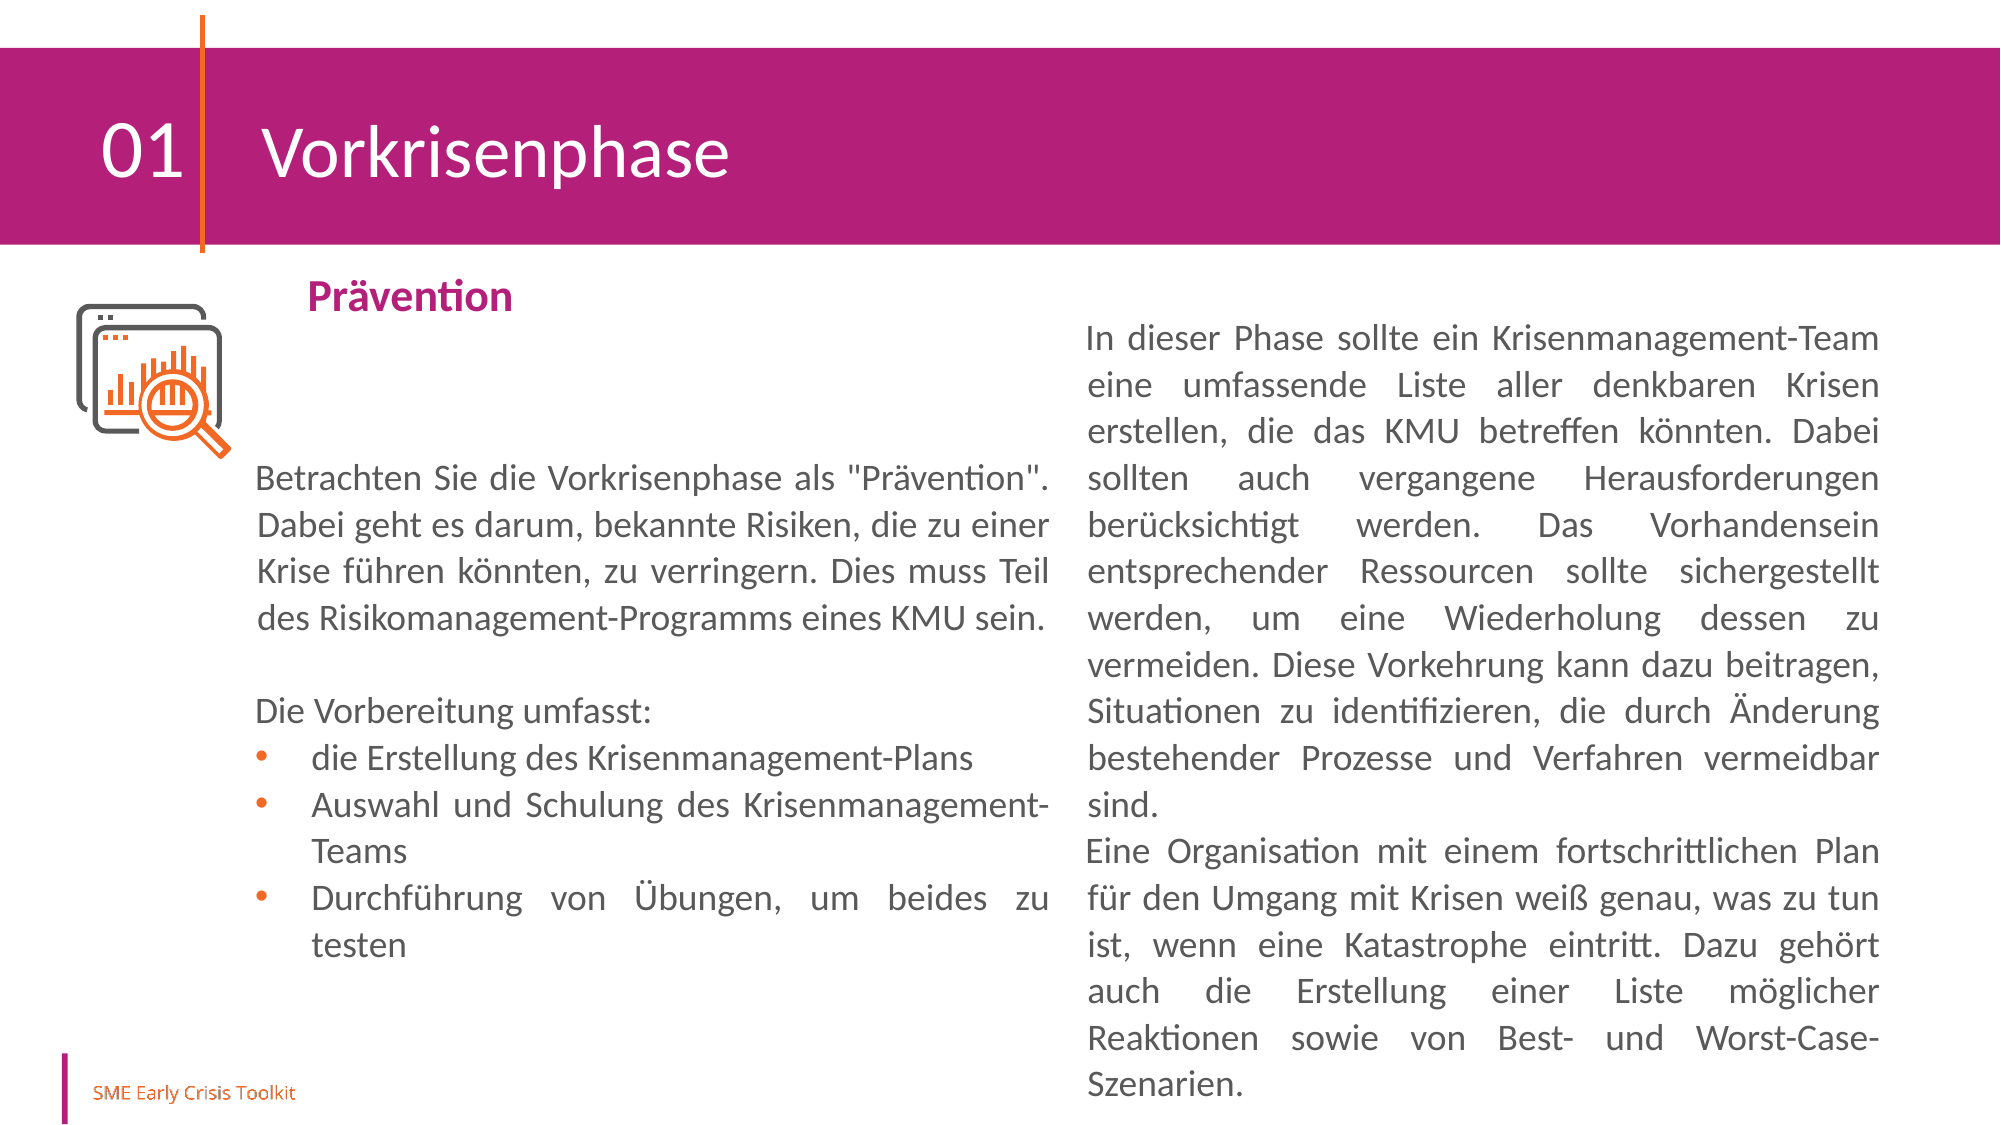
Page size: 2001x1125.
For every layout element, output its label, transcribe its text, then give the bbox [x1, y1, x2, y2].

text_box 01 Vorkrisenphase [205, 56, 2000, 245]
text_box 01 Vorkrisenphase [86, 56, 200, 245]
text_box Prävention [292, 264, 1854, 346]
list Betrachten Sie die Vorkrisenphase als "Prävention". Dabei geht es darum, bekannte Risiken, die zu einer Krise führen könnten, zu verringern. Dies muss Teil des Risikomanagement-Programms eines KMU sein. Die Vorbereitung umfasst: die Erstellung des Krisenmanagement-Plans Auswahl und Schulung des Krisenmanagement-Teams Durchführung von Übungen, um beides zu testen In dieser Phase sollte ein Krisenmanagement-Team eine umfassende Liste aller denkbaren Krisen erstellen, die das KMU betreffen könnten. Dabei sollten auch vergangene Herausforderungen berücksichtigt werden. Das Vorhandensein entsprechender Ressourcen sollte sichergestellt werden, um eine Wiederholung dessen zu vermeiden. Diese Vorkehrung kann dazu beitragen, Situationen zu identifizieren, die durch Änderung bestehender Prozesse und Verfahren vermeidbar sind. Eine Organisation mit einem fortschrittlichen Plan für den Umgang mit Krisen weiß genau, was zu tun ist, wenn eine Katastrophe eintritt. Dazu gehört auch die Erstellung einer Liste möglicher Reaktionen sowie von Best- und Worst-Case-Szenarien. [240, 303, 1896, 1101]
picture [83, 1080, 295, 1104]
text_box [200, 15, 205, 253]
text_box [205, 47, 2000, 56]
text_box [0, 47, 200, 246]
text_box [76, 303, 232, 460]
